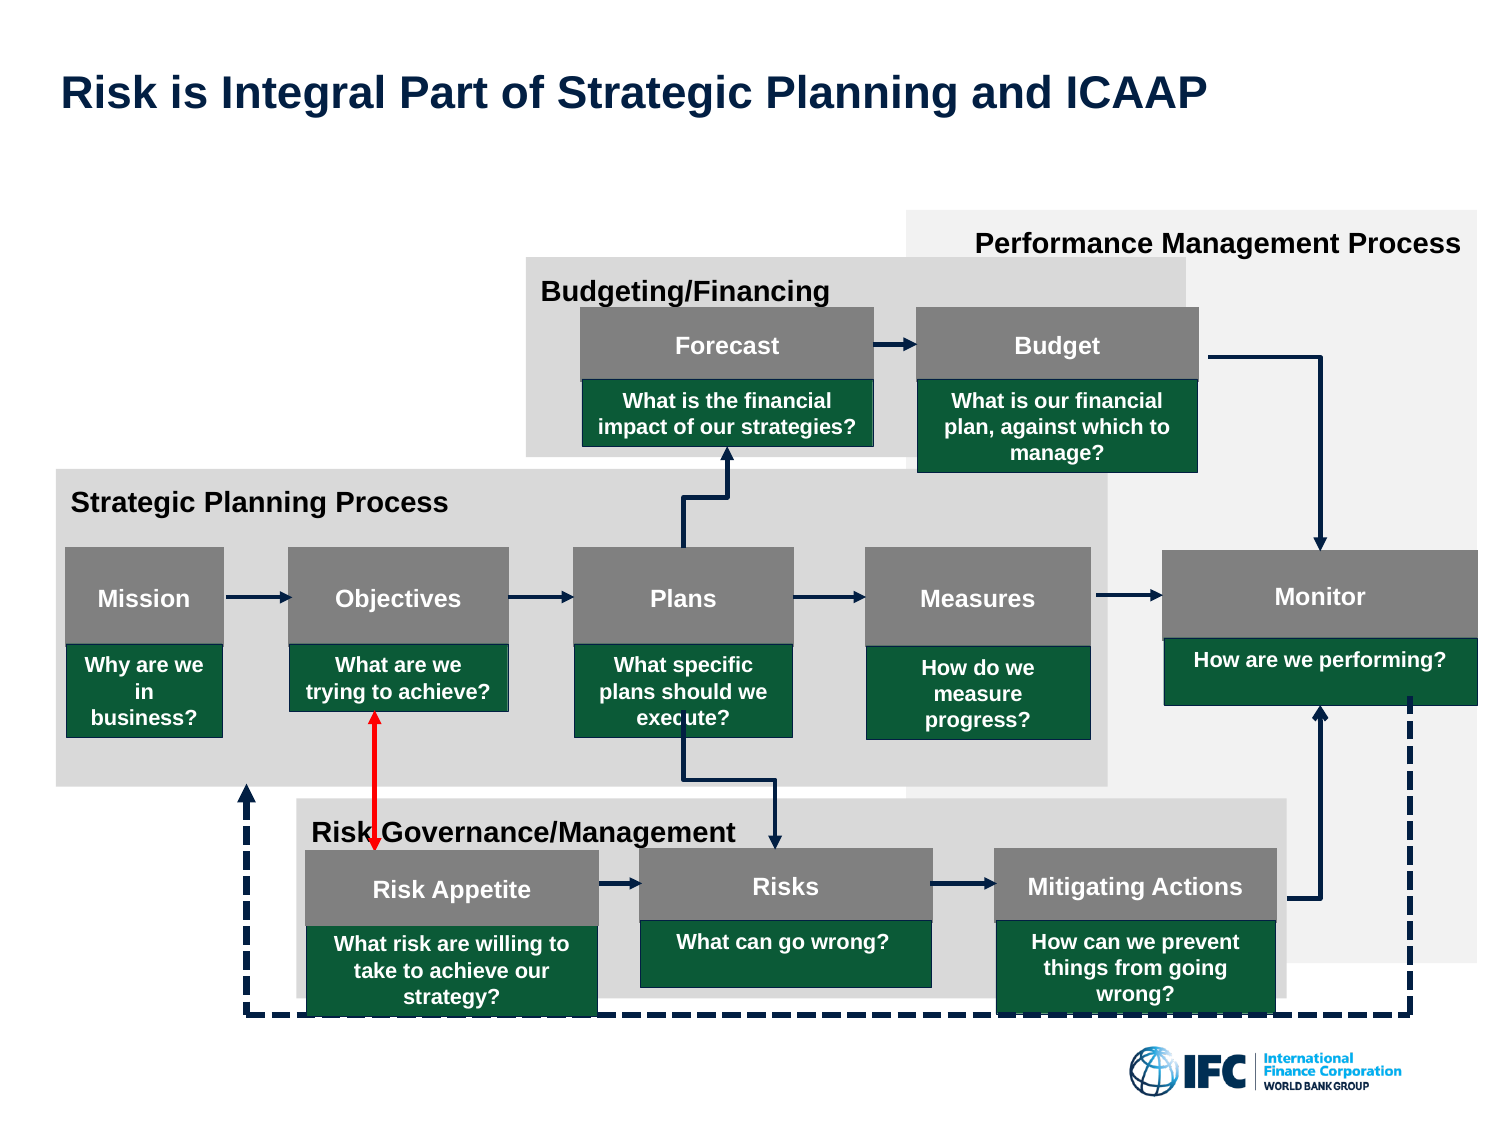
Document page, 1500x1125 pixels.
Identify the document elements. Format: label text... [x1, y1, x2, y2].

picture [1124, 1041, 1447, 1100]
title Risk is Integral Part of Strategic Planning and ICAAP [60, 12, 1411, 119]
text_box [55, 209, 1478, 1018]
